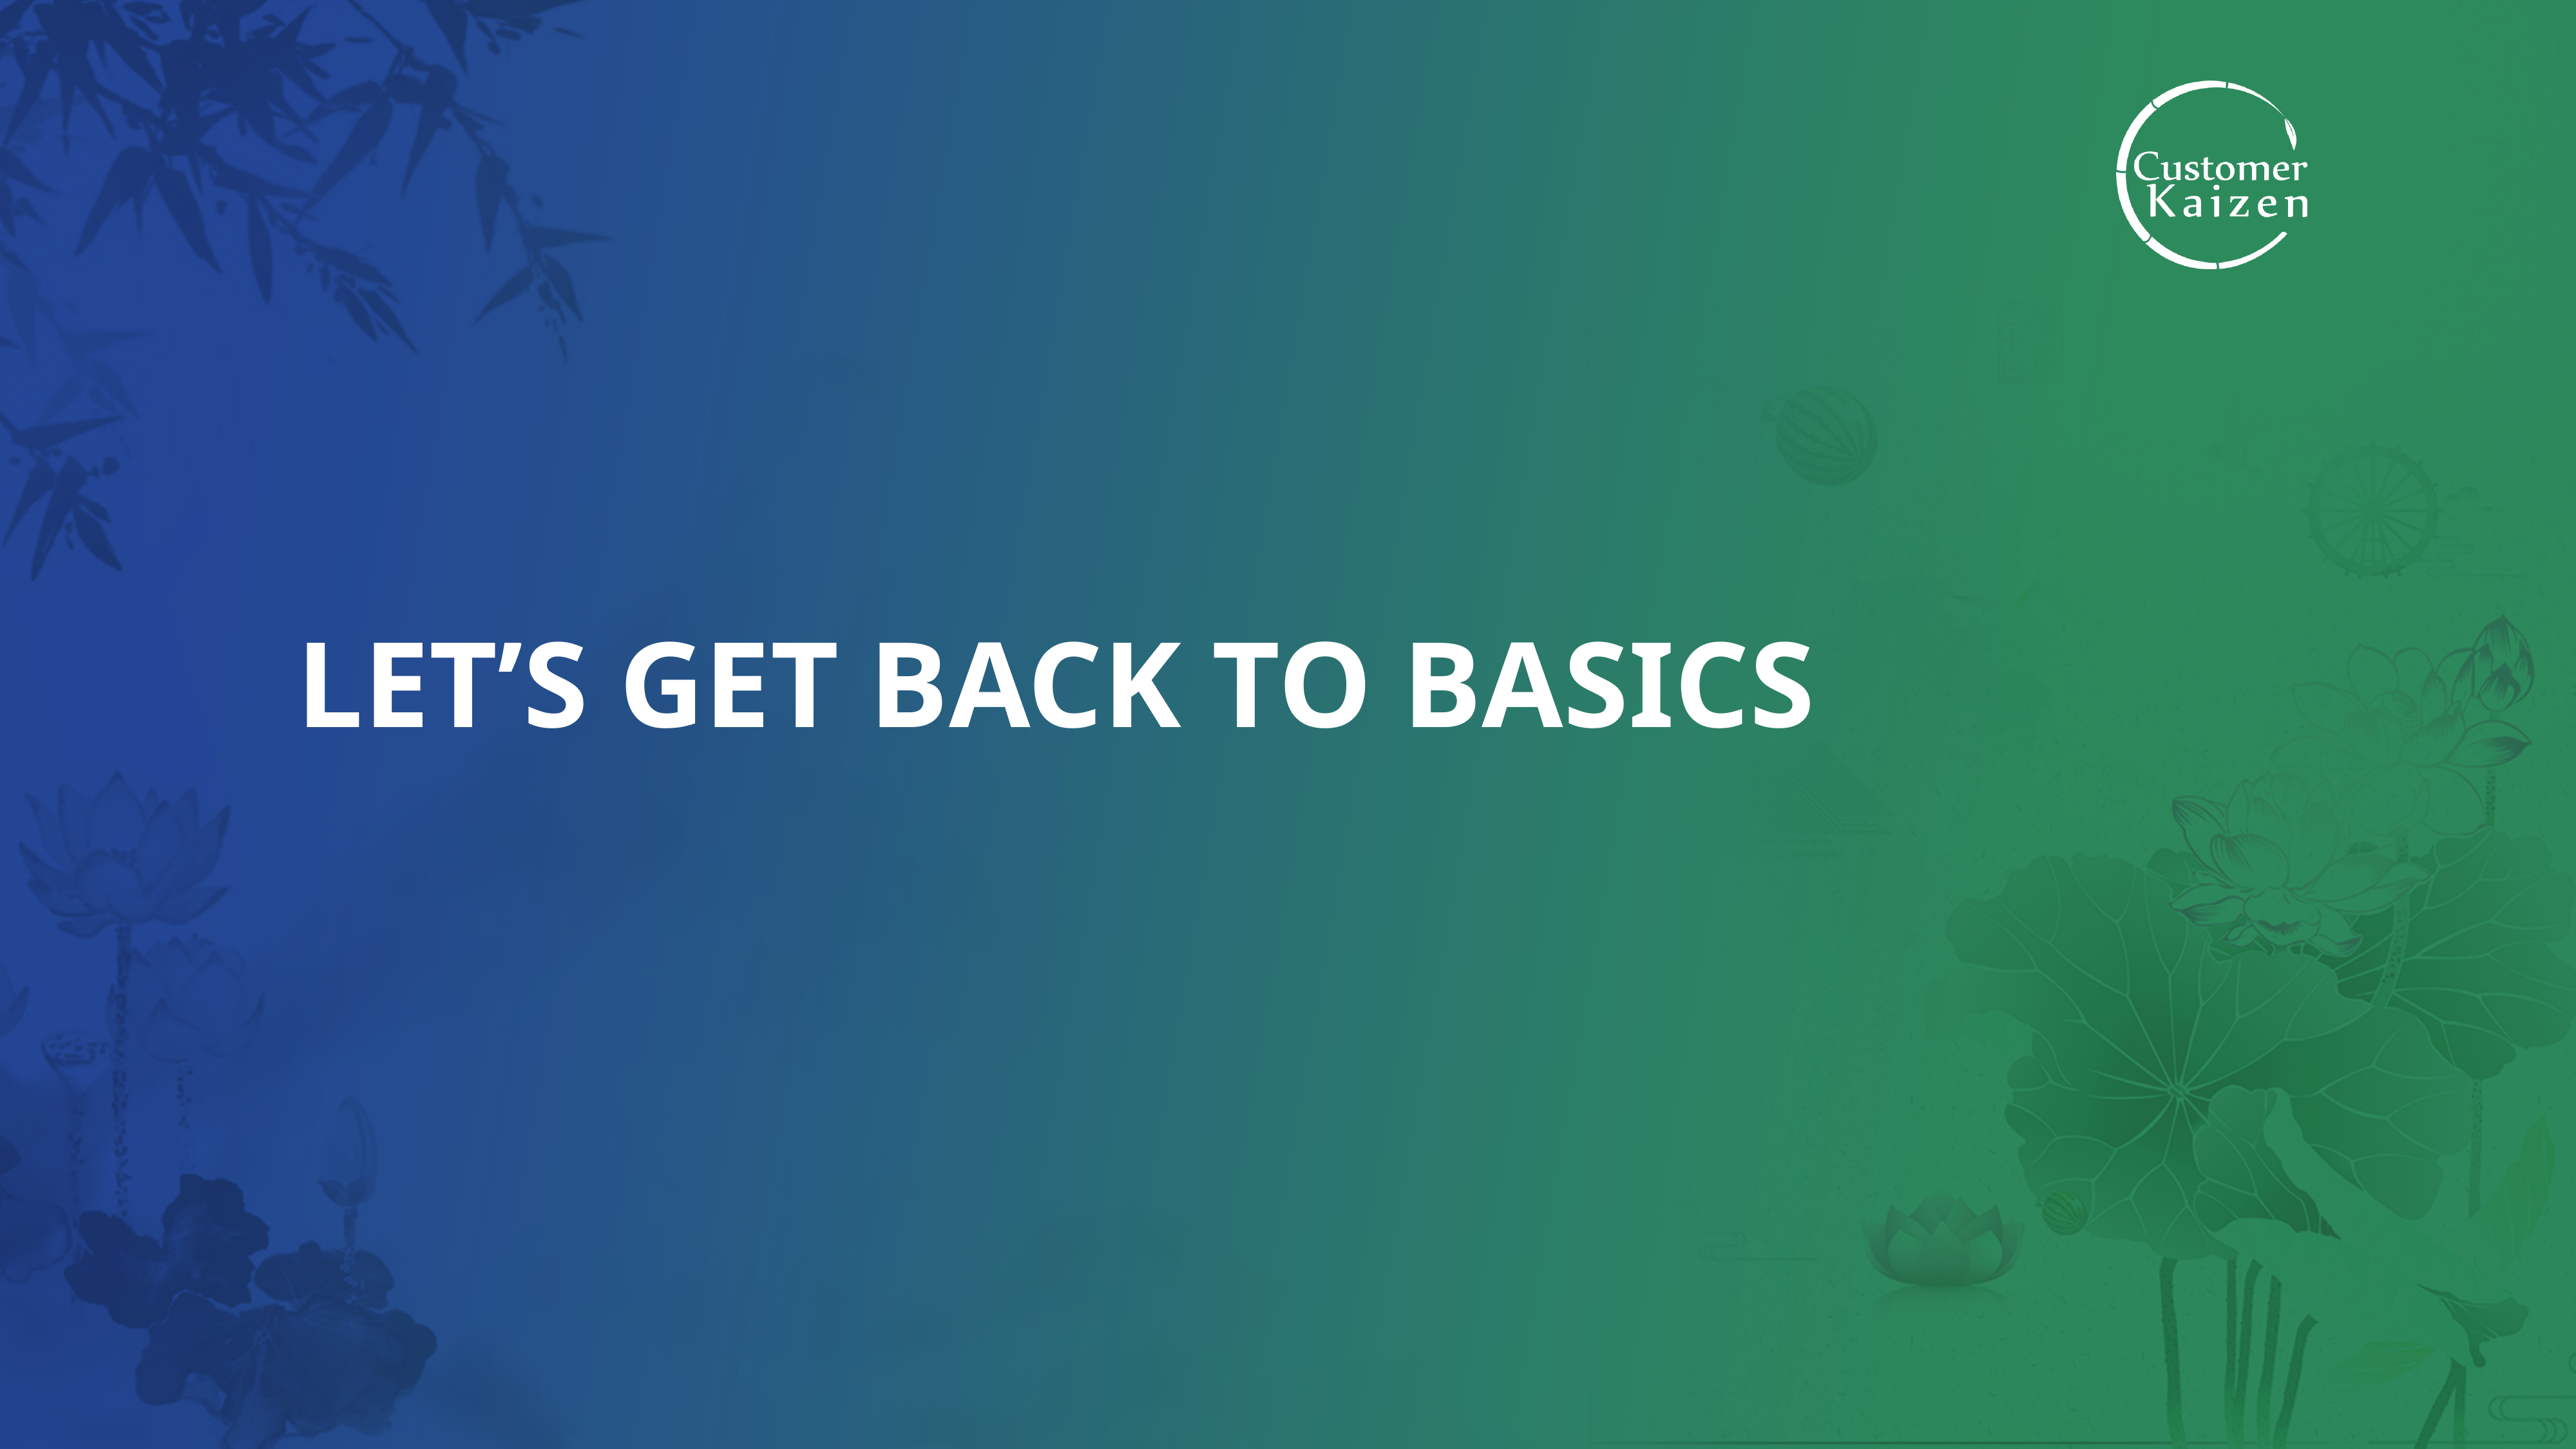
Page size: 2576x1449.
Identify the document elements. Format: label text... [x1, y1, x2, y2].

picture [0, 0, 2576, 1449]
title Let’s get back to Basics [287, 475, 2432, 904]
